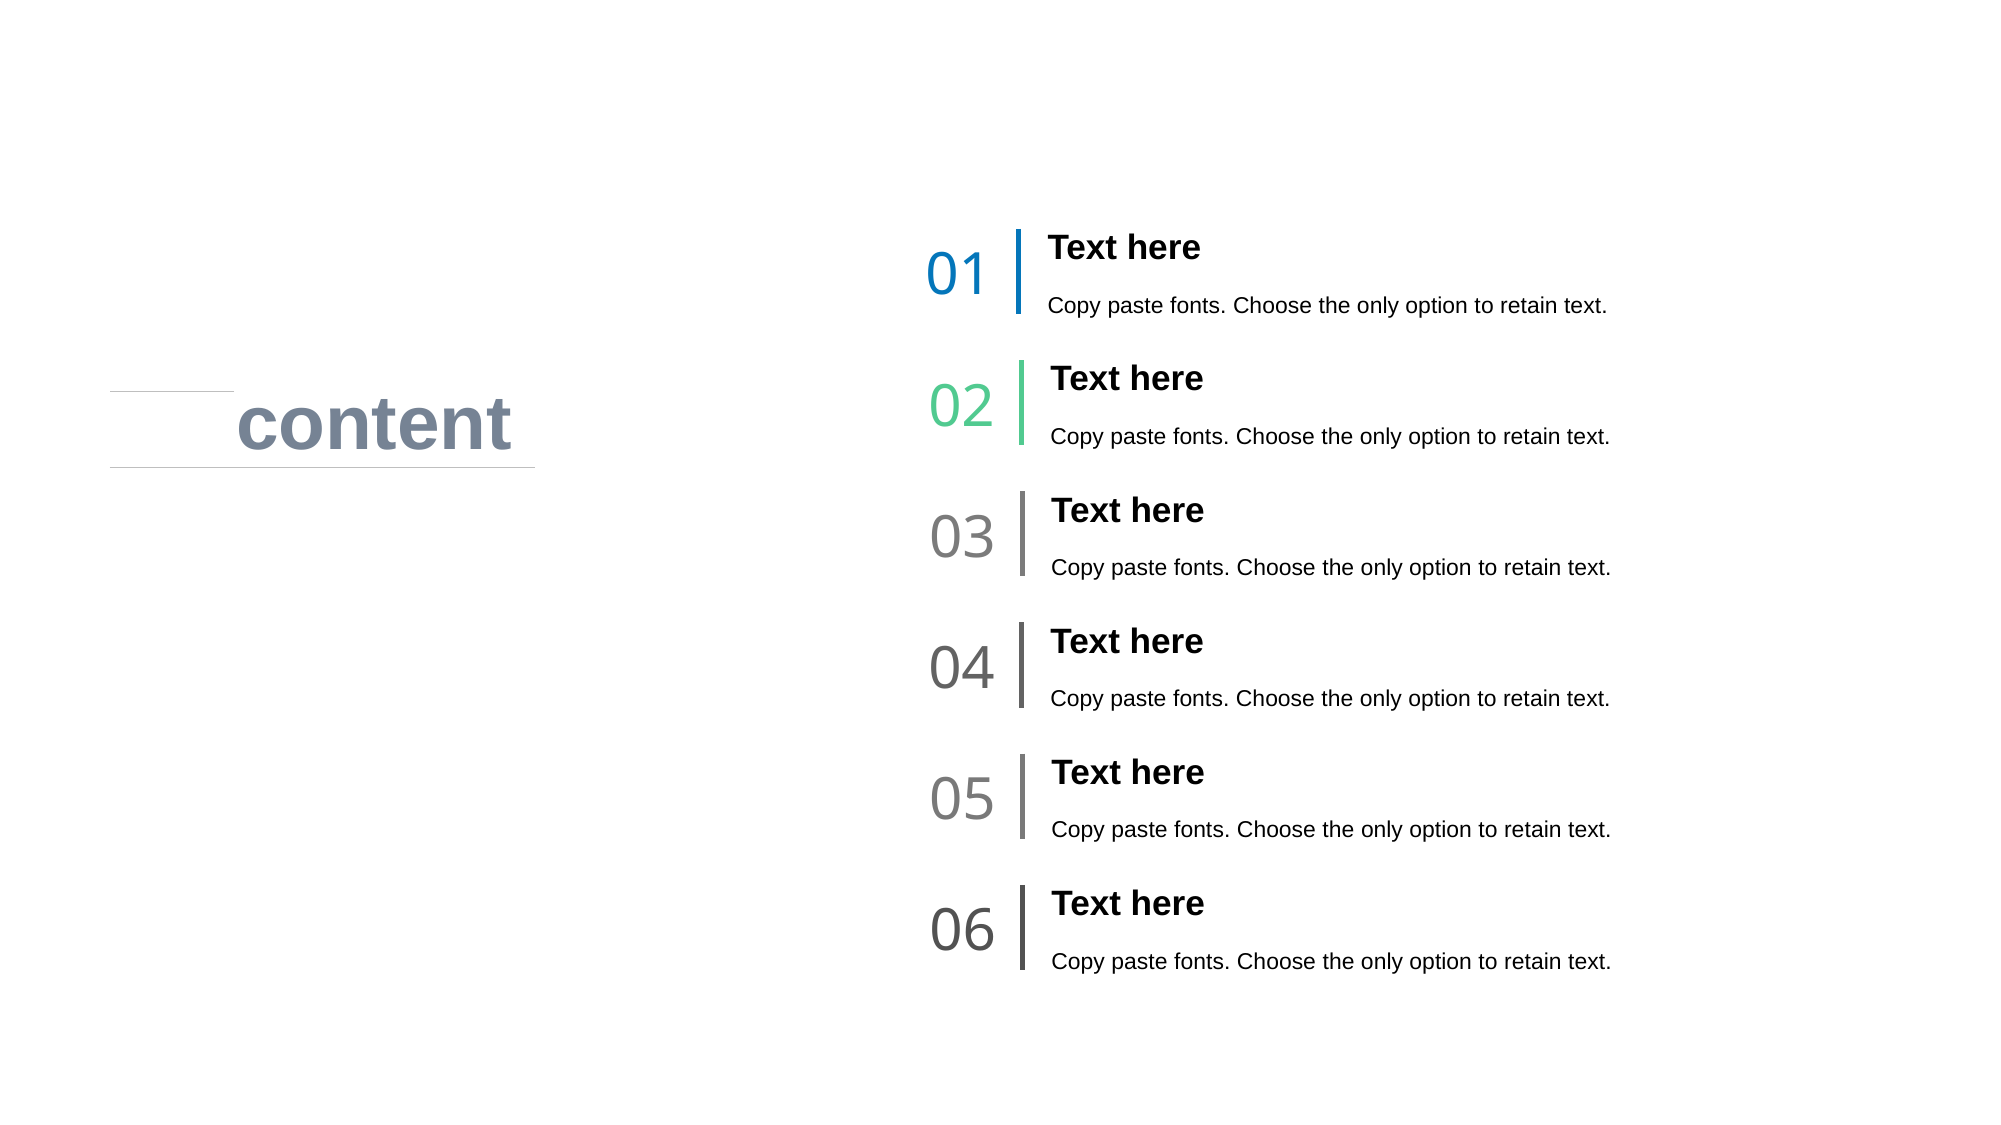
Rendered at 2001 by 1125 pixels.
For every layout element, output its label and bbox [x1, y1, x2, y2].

text_box [109, 216, 1629, 983]
